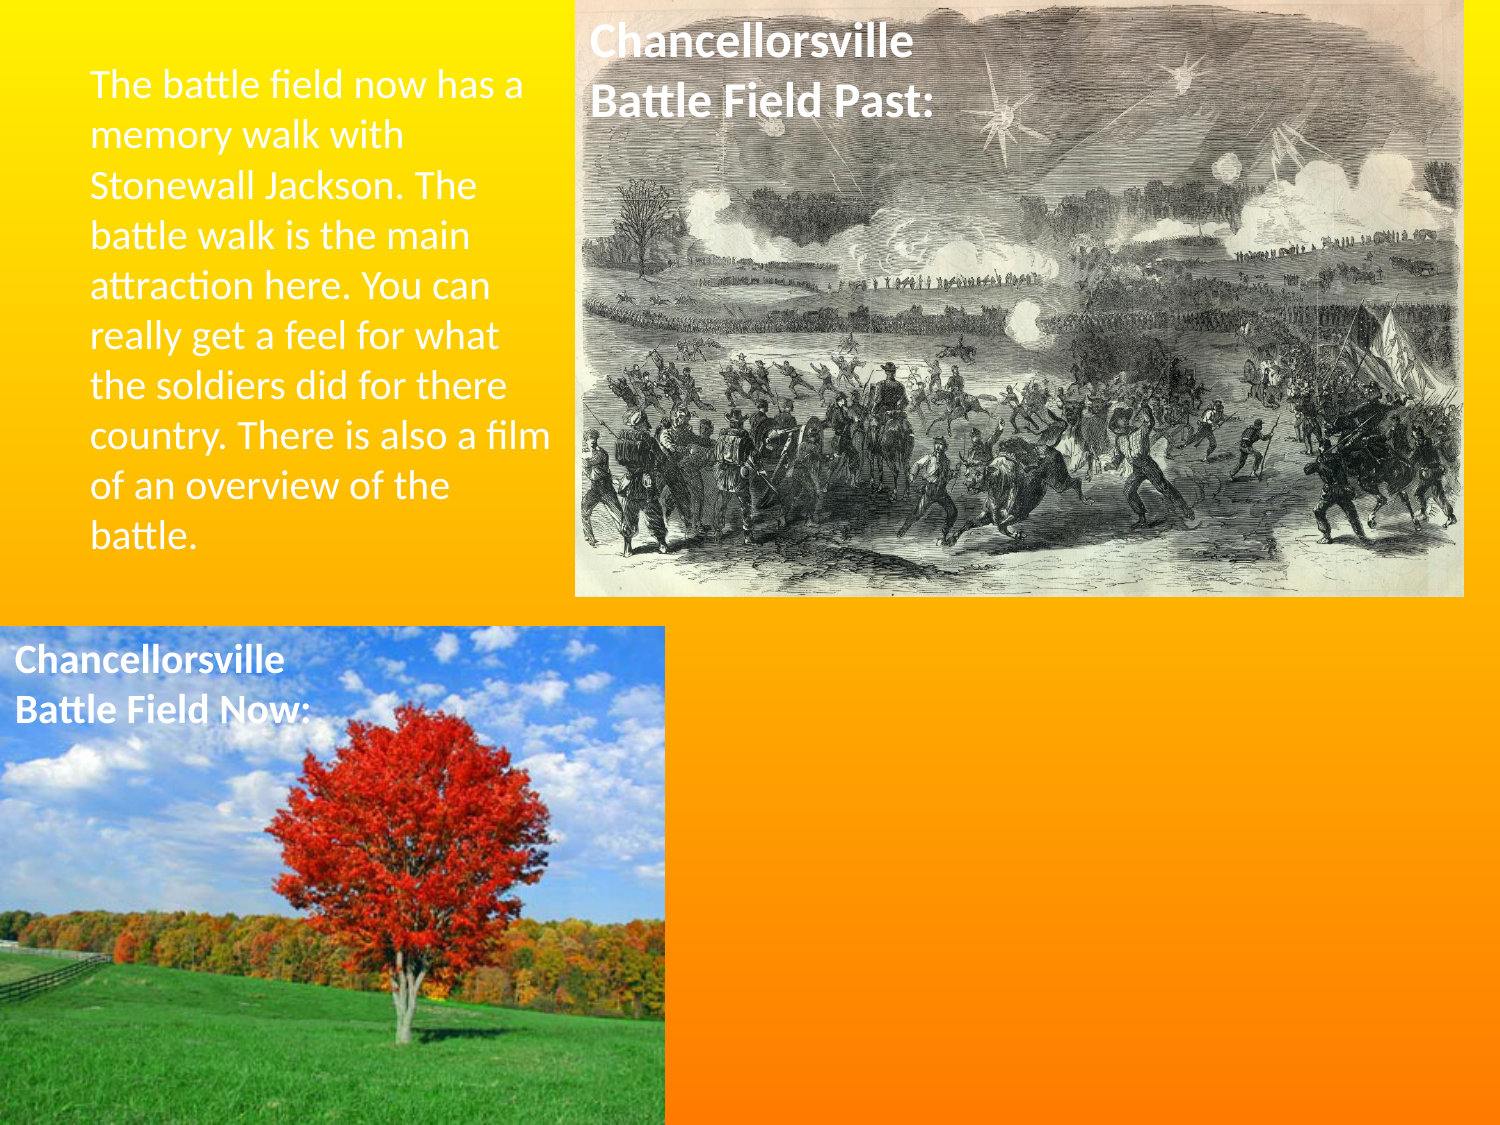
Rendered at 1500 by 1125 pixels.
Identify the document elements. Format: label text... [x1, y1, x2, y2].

text_box The battle field now has a memory walk with Stonewall Jackson. The battle walk is the main attraction here. You can really get a feel for what the soldiers did for there country. There is also a film of an overview of the battle. [75, 49, 569, 565]
picture [574, 0, 1464, 598]
picture [0, 626, 665, 1125]
